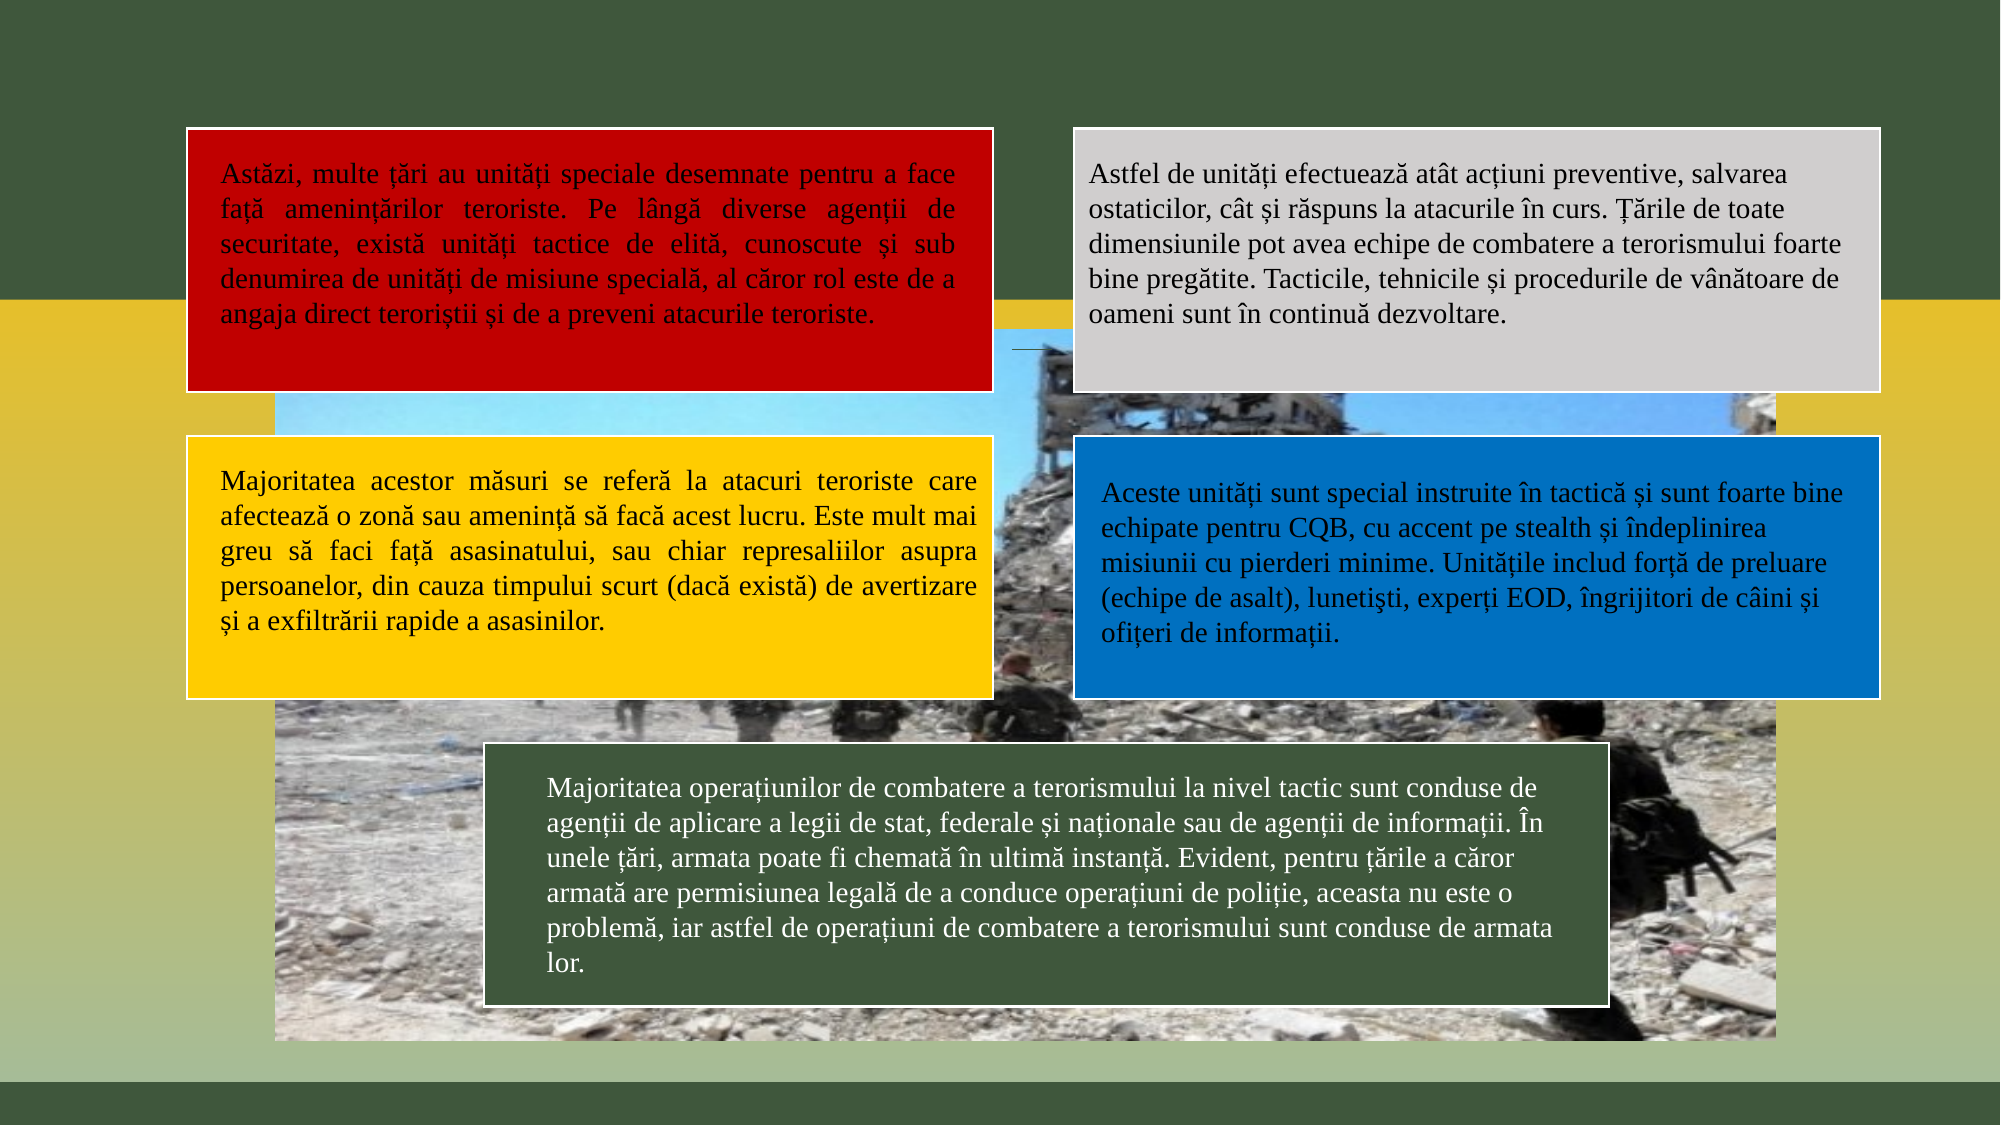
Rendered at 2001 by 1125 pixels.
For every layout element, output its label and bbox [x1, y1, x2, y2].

picture [275, 1007, 1776, 1041]
text_box [187, 128, 1880, 1007]
